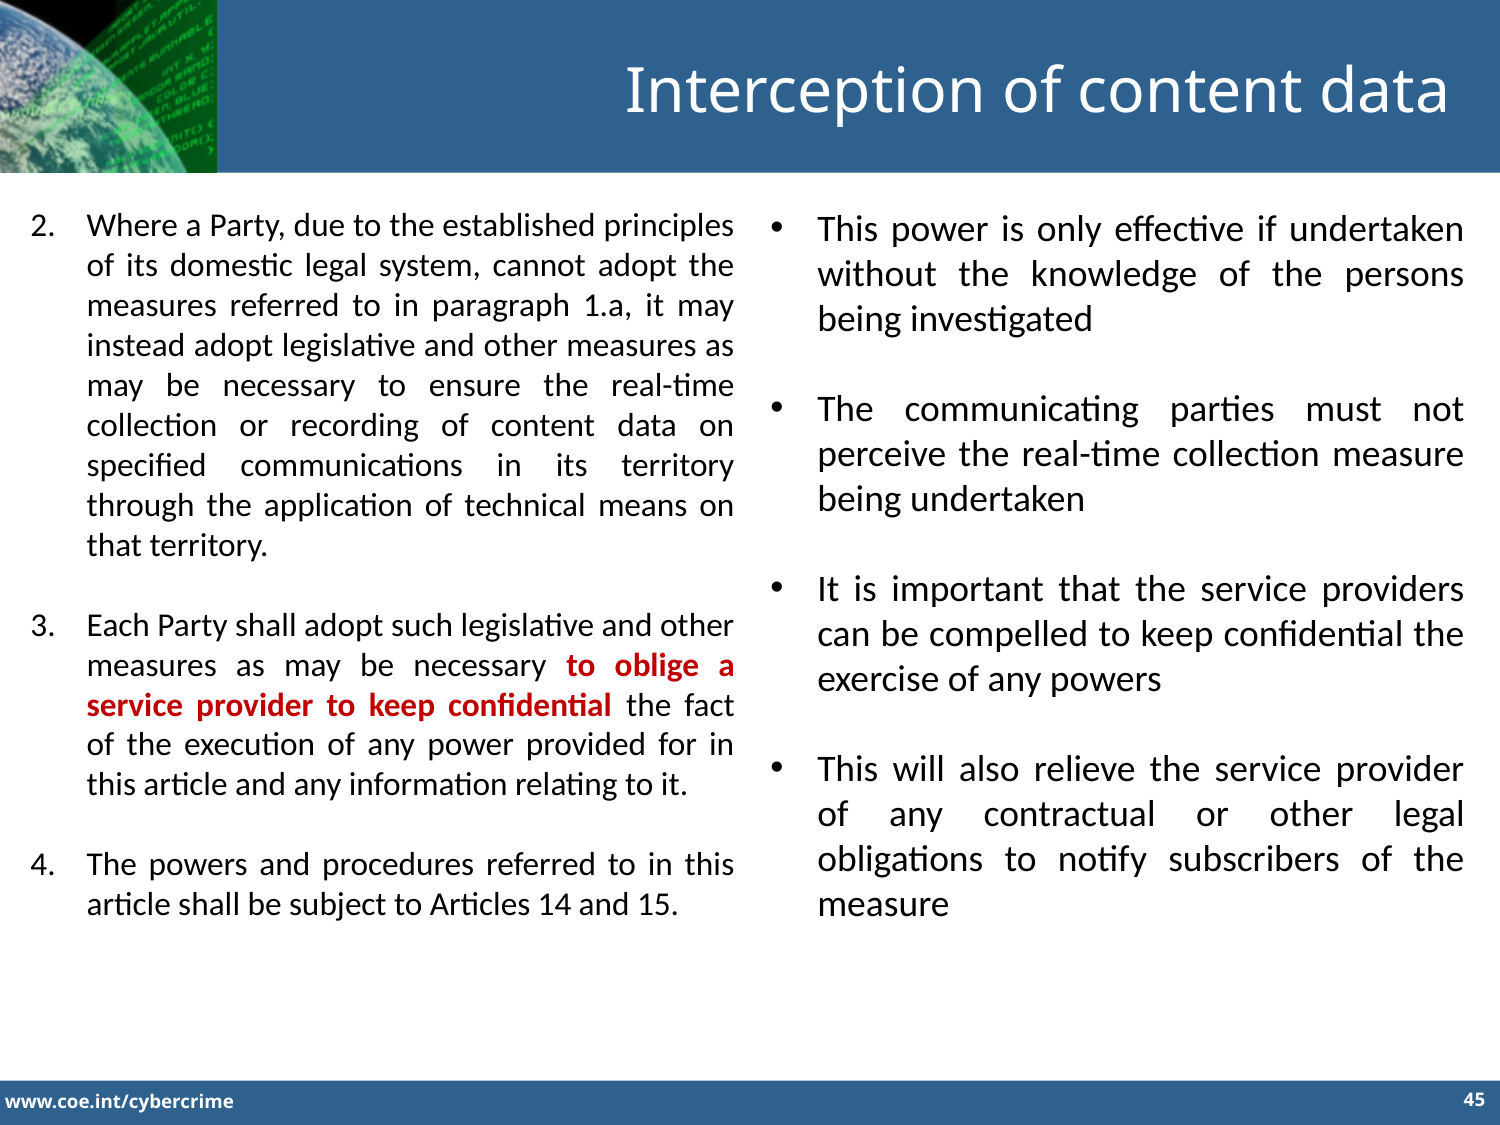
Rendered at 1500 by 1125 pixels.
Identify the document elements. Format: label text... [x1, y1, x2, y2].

text_box Where a Party, due to the established principles of its domestic legal system, cannot adopt the measures referred to in paragraph 1.a, it may instead adopt legislative and other measures as may be necessary to ensure the real-time collection or recording of content data on specified communications in its territory through the application of technical means on that territory. Each Party shall adopt such legislative and other measures as may be necessary to oblige a service provider to keep confidential the fact of the execution of any power provided for in this article and any information relating to it. The powers and procedures referred to in this article shall be subject to Articles 14 and 15. [15, 196, 750, 930]
picture [0, 0, 217, 173]
text_box Interception of content data [230, 42, 1483, 133]
text_box This power is only effective if undertaken without the knowledge of the persons being investigated The communicating parties must not perceive the real-time collection measure being undertaken It is important that the service providers can be compelled to keep confidential the exercise of any powers This will also relieve the service provider of any contractual or other legal obligations to notify subscribers of the measure [755, 196, 1480, 931]
